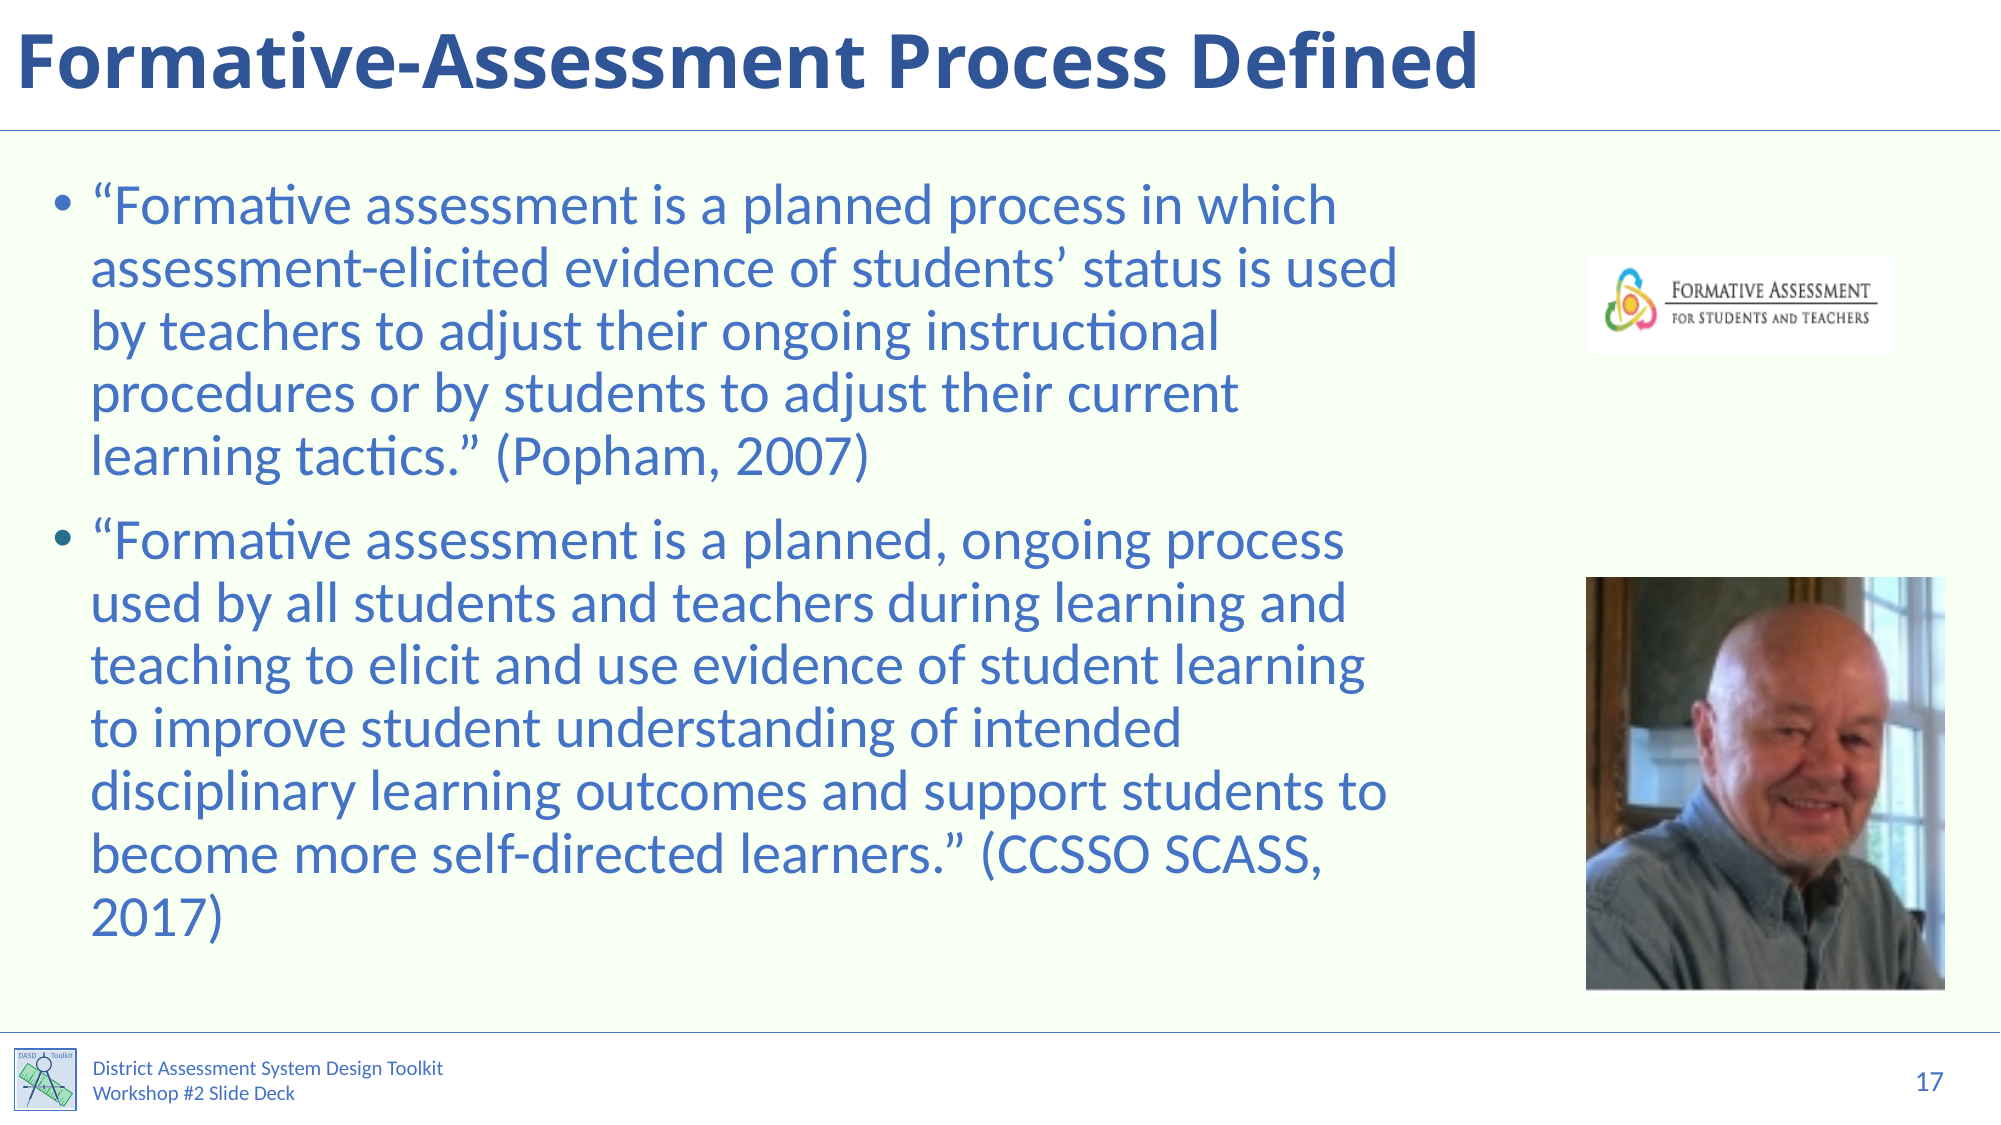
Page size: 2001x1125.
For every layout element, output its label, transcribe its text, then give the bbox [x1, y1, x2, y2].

title Formative-Assessment Process Defined [0, 0, 2000, 129]
picture [15, 1050, 75, 1110]
picture [1586, 257, 1894, 354]
list “Formative assessment is a planned process in which assessment-elicited evidence of students’ status is used by teachers to adjust their ongoing instructional procedures or by students to adjust their current learning tactics.” (Popham, 2007) “Formative assessment is a planned, ongoing process used by all students and teachers during learning and teaching to elicit and use evidence of student learning to improve student understanding of intended disciplinary learning outcomes and support students to become more self-directed learners.” (CCSSO SCASS, 2017) [37, 166, 1430, 1002]
picture [1586, 577, 1945, 994]
